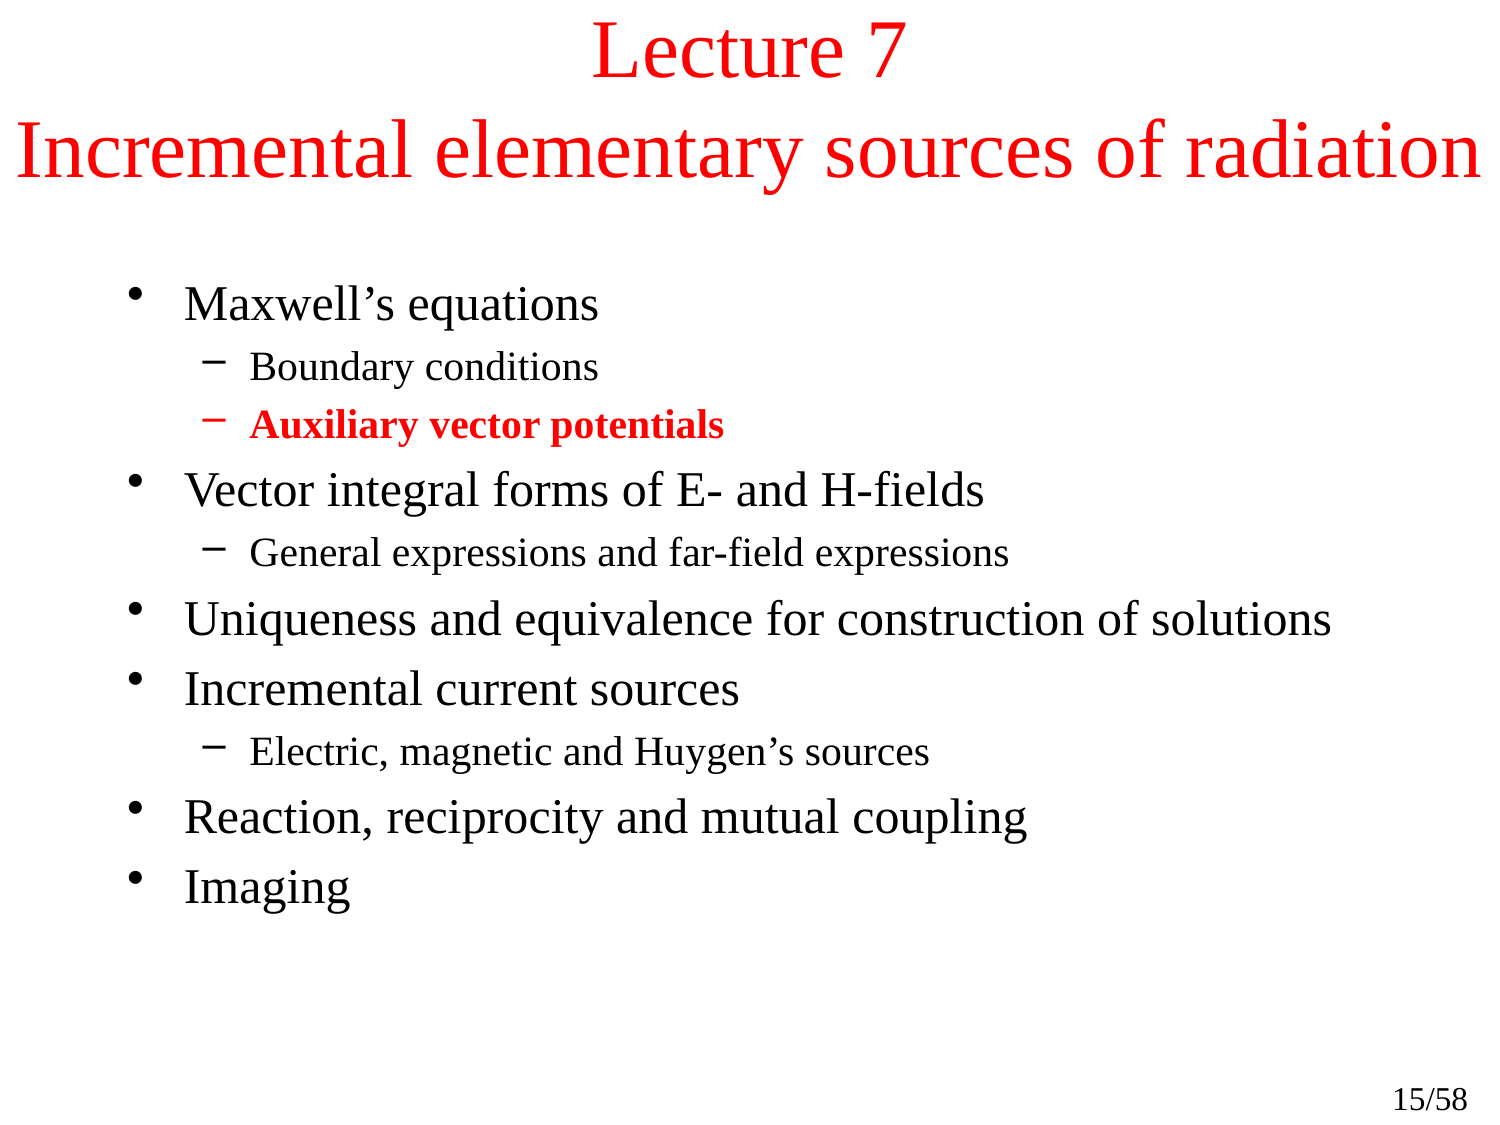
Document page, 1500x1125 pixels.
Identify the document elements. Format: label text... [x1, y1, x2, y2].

title Lecture 7 Incremental elementary sources of radiation [0, 49, 1500, 238]
list Maxwell’s equations Boundary conditions Auxiliary vector potentials Vector integral forms of E- and H-fields General expressions and far-field expressions Uniqueness and equivalence for construction of solutions Incremental current sources Electric, magnetic and Huygen’s sources Reaction, reciprocity and mutual coupling Imaging [112, 262, 1388, 938]
